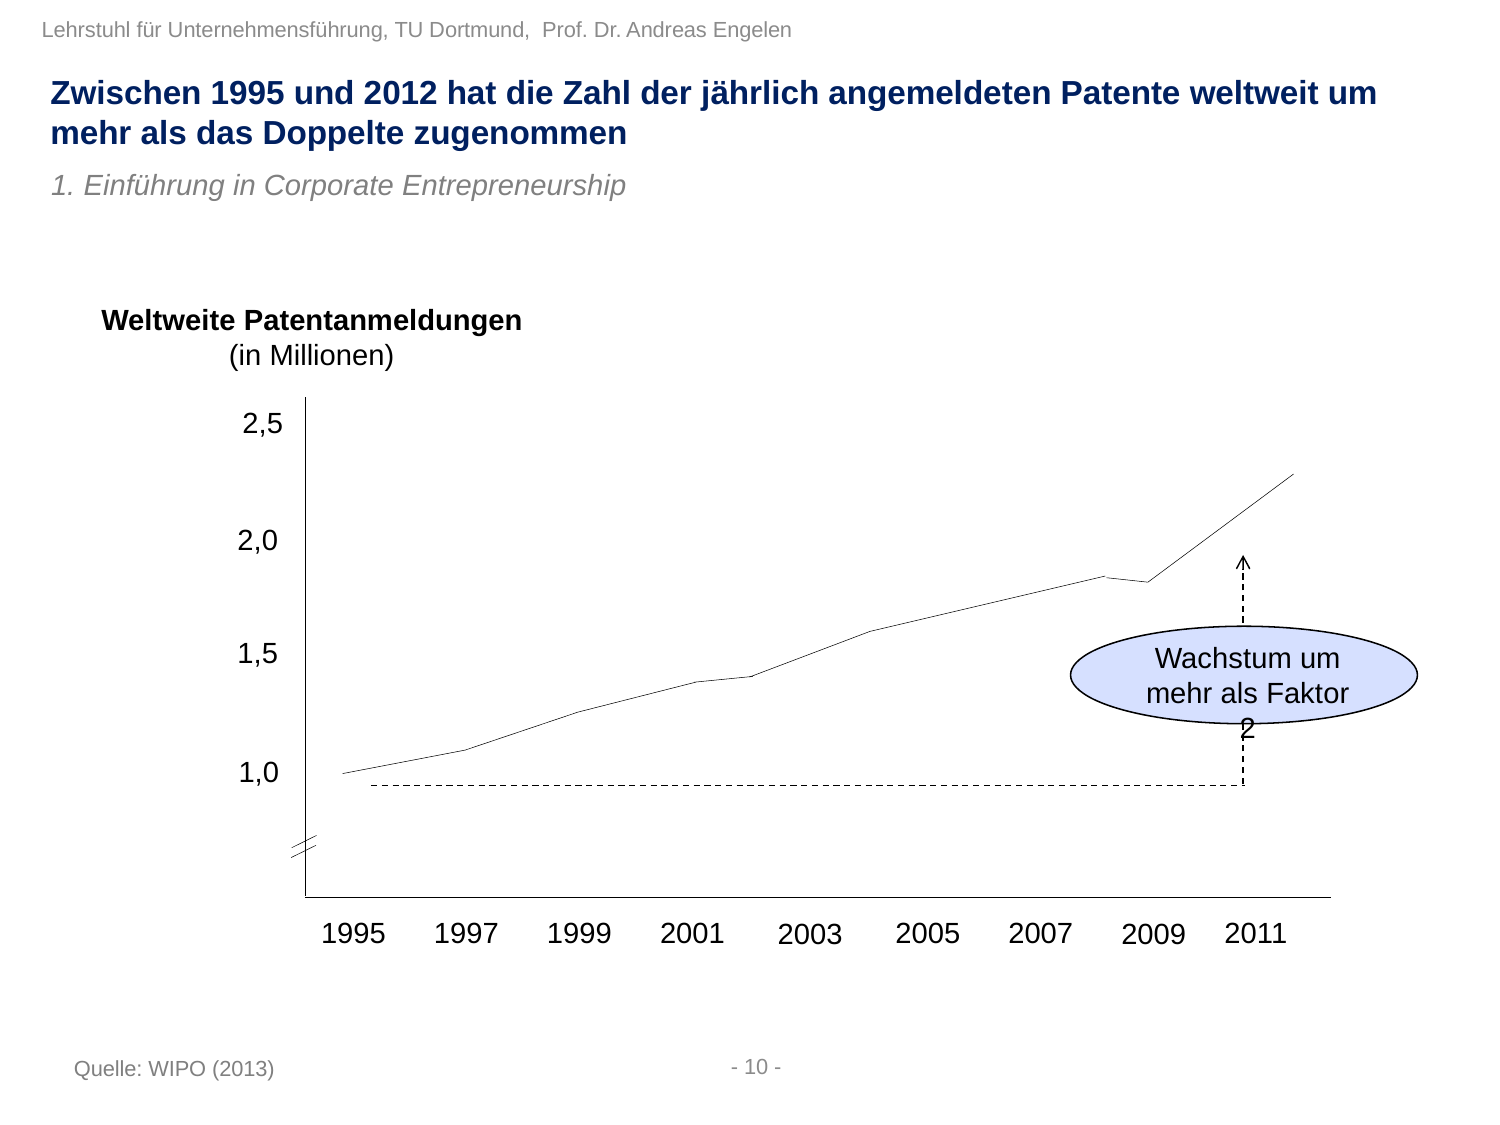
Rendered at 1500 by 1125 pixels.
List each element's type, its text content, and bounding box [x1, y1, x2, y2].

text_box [376, 786, 1245, 790]
text_box Weltweite Patentanmeldungen (in Millionen) [41, 294, 583, 366]
text_box 1. Einführung in Corporate Entrepreneurship [36, 159, 643, 209]
text_box Zwischen 1995 und 2012 hat die Zahl der jährlich angemeldeten Patente weltweit um mehr als das Doppelte zugenommen [35, 63, 1433, 159]
text_box Quelle: WIPO (2013) [59, 1046, 290, 1088]
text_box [147, 396, 1332, 959]
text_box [1070, 626, 1418, 724]
text_box - 10 - [599, 1045, 913, 1093]
